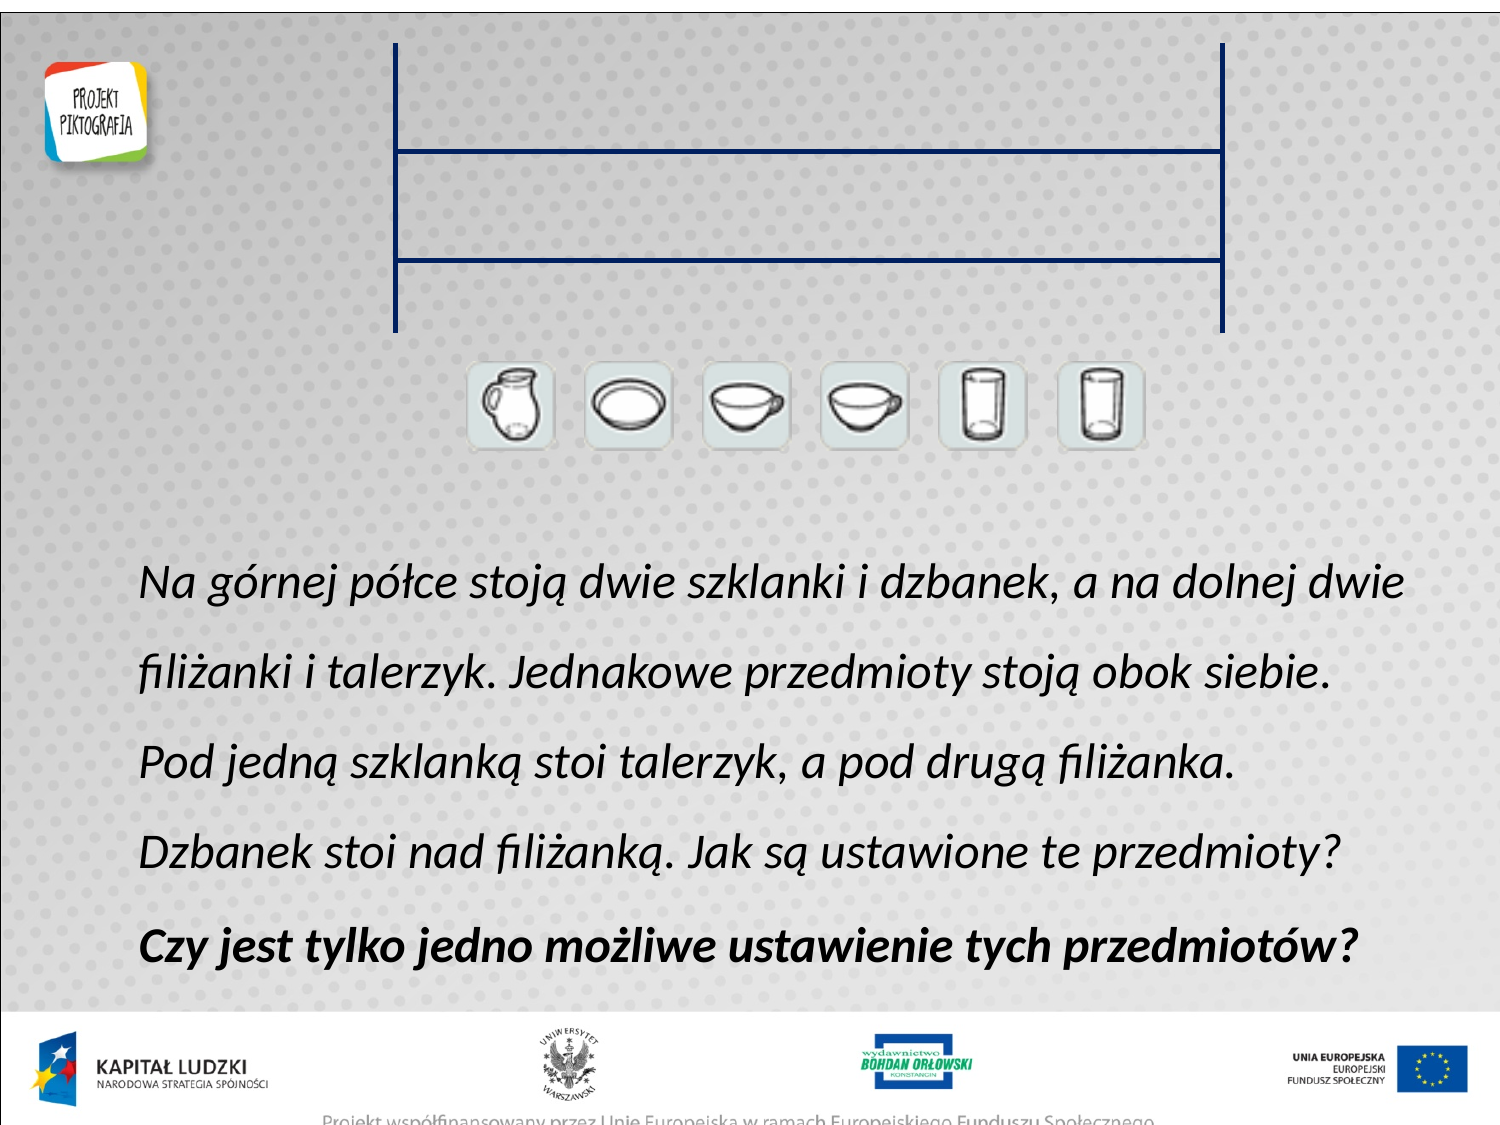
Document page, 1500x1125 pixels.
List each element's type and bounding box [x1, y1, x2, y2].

text_box [395, 42, 1223, 334]
picture [0, 11, 1500, 1125]
